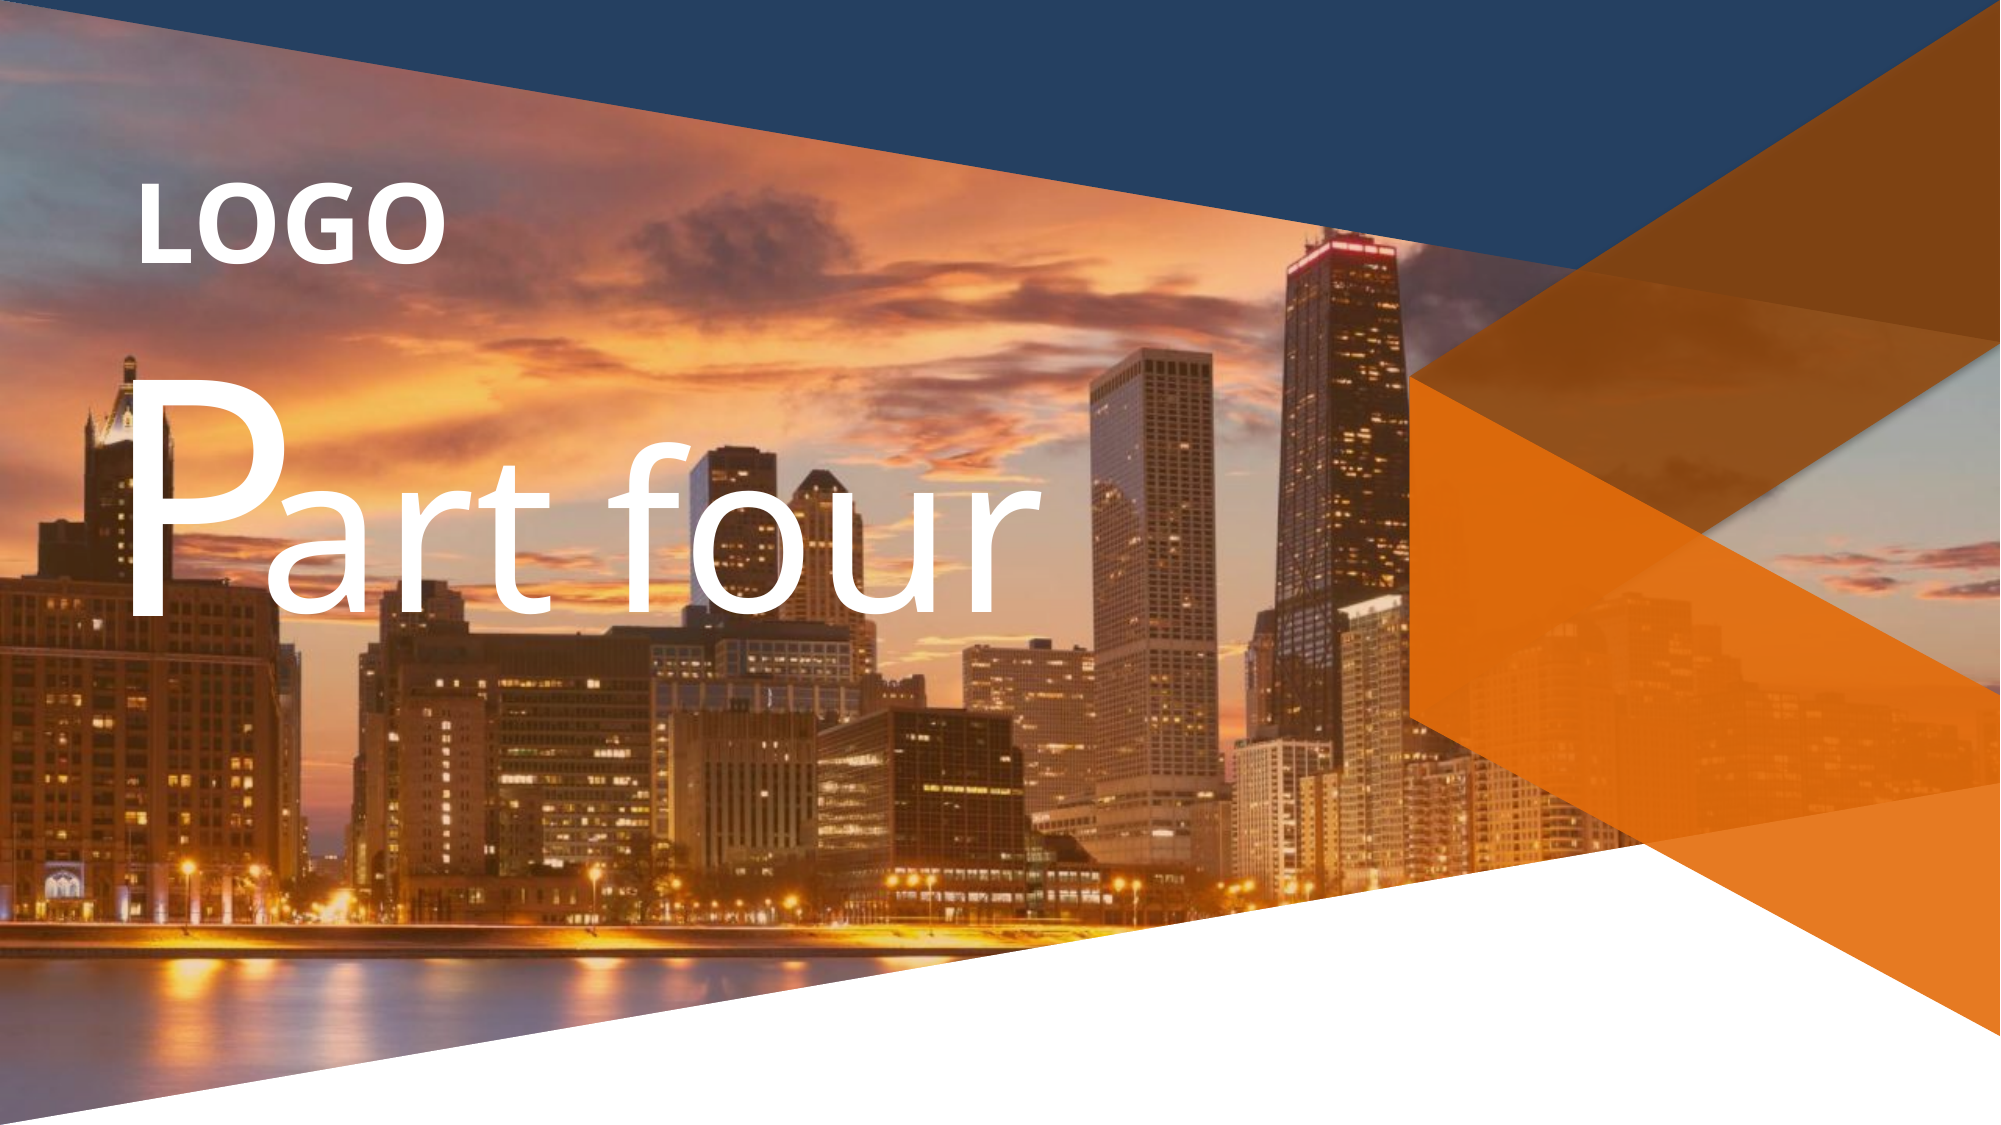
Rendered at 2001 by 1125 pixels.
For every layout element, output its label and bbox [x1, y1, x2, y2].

picture [0, 0, 2000, 1125]
text_box [1409, 0, 2000, 1037]
